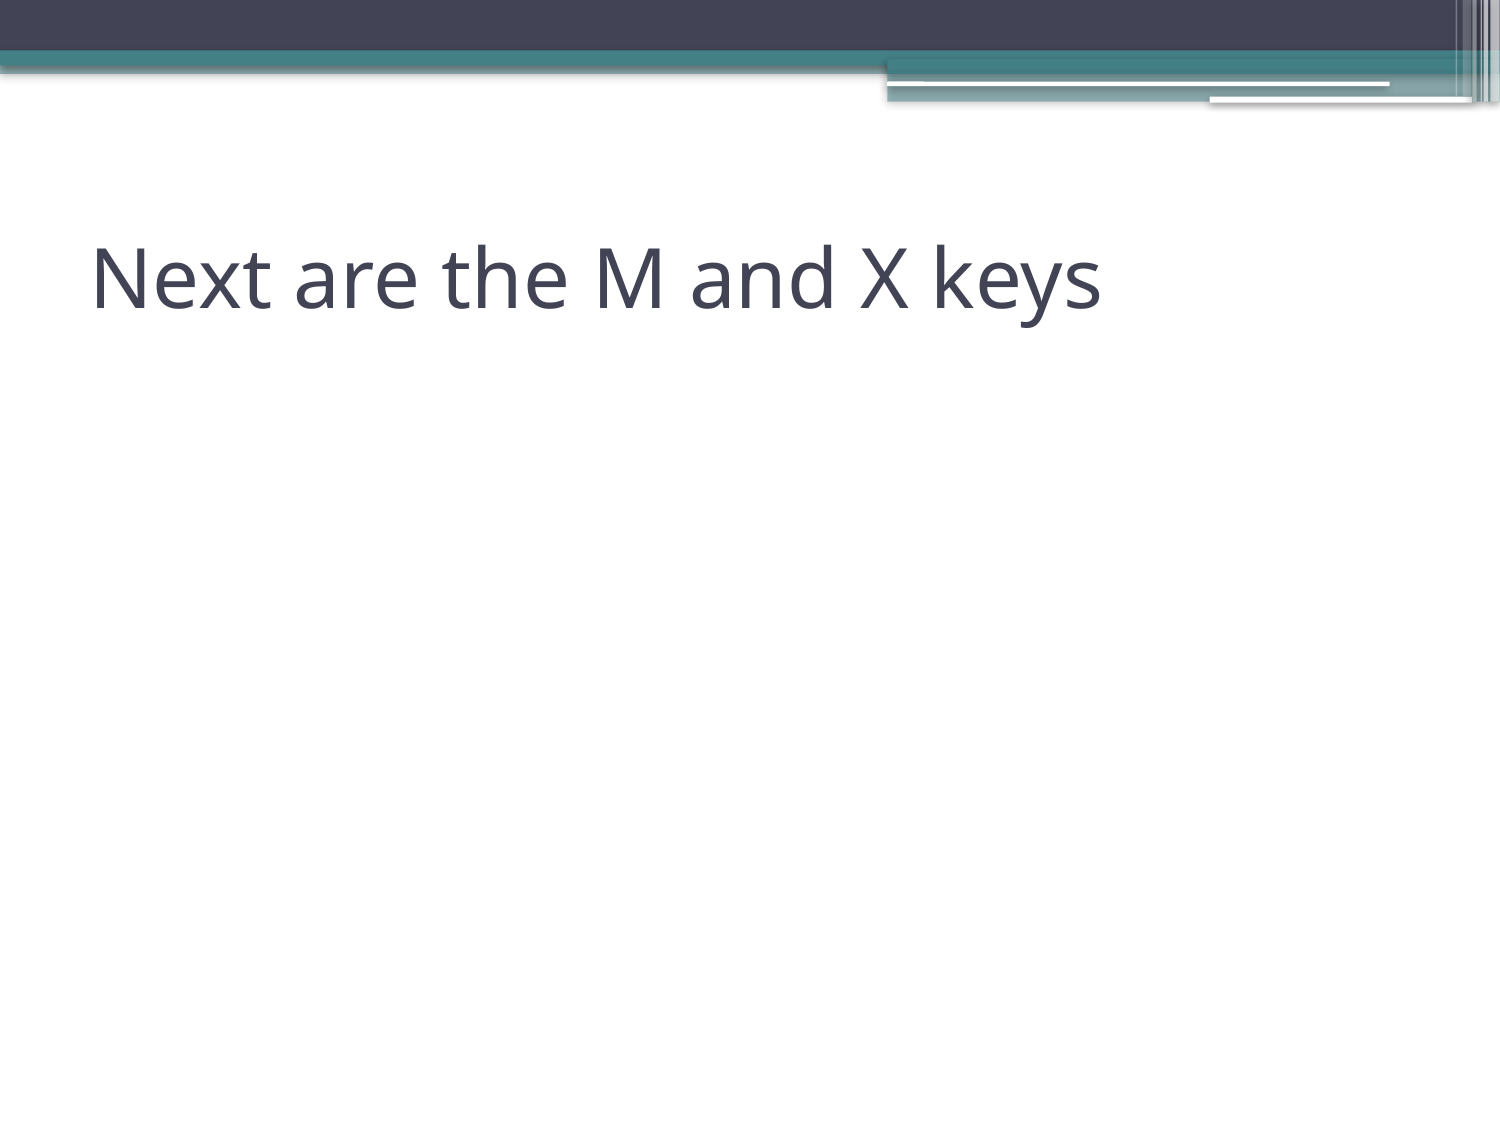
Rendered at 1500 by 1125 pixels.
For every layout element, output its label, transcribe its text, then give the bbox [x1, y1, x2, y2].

title Next are the M and X keys [75, 187, 1425, 363]
